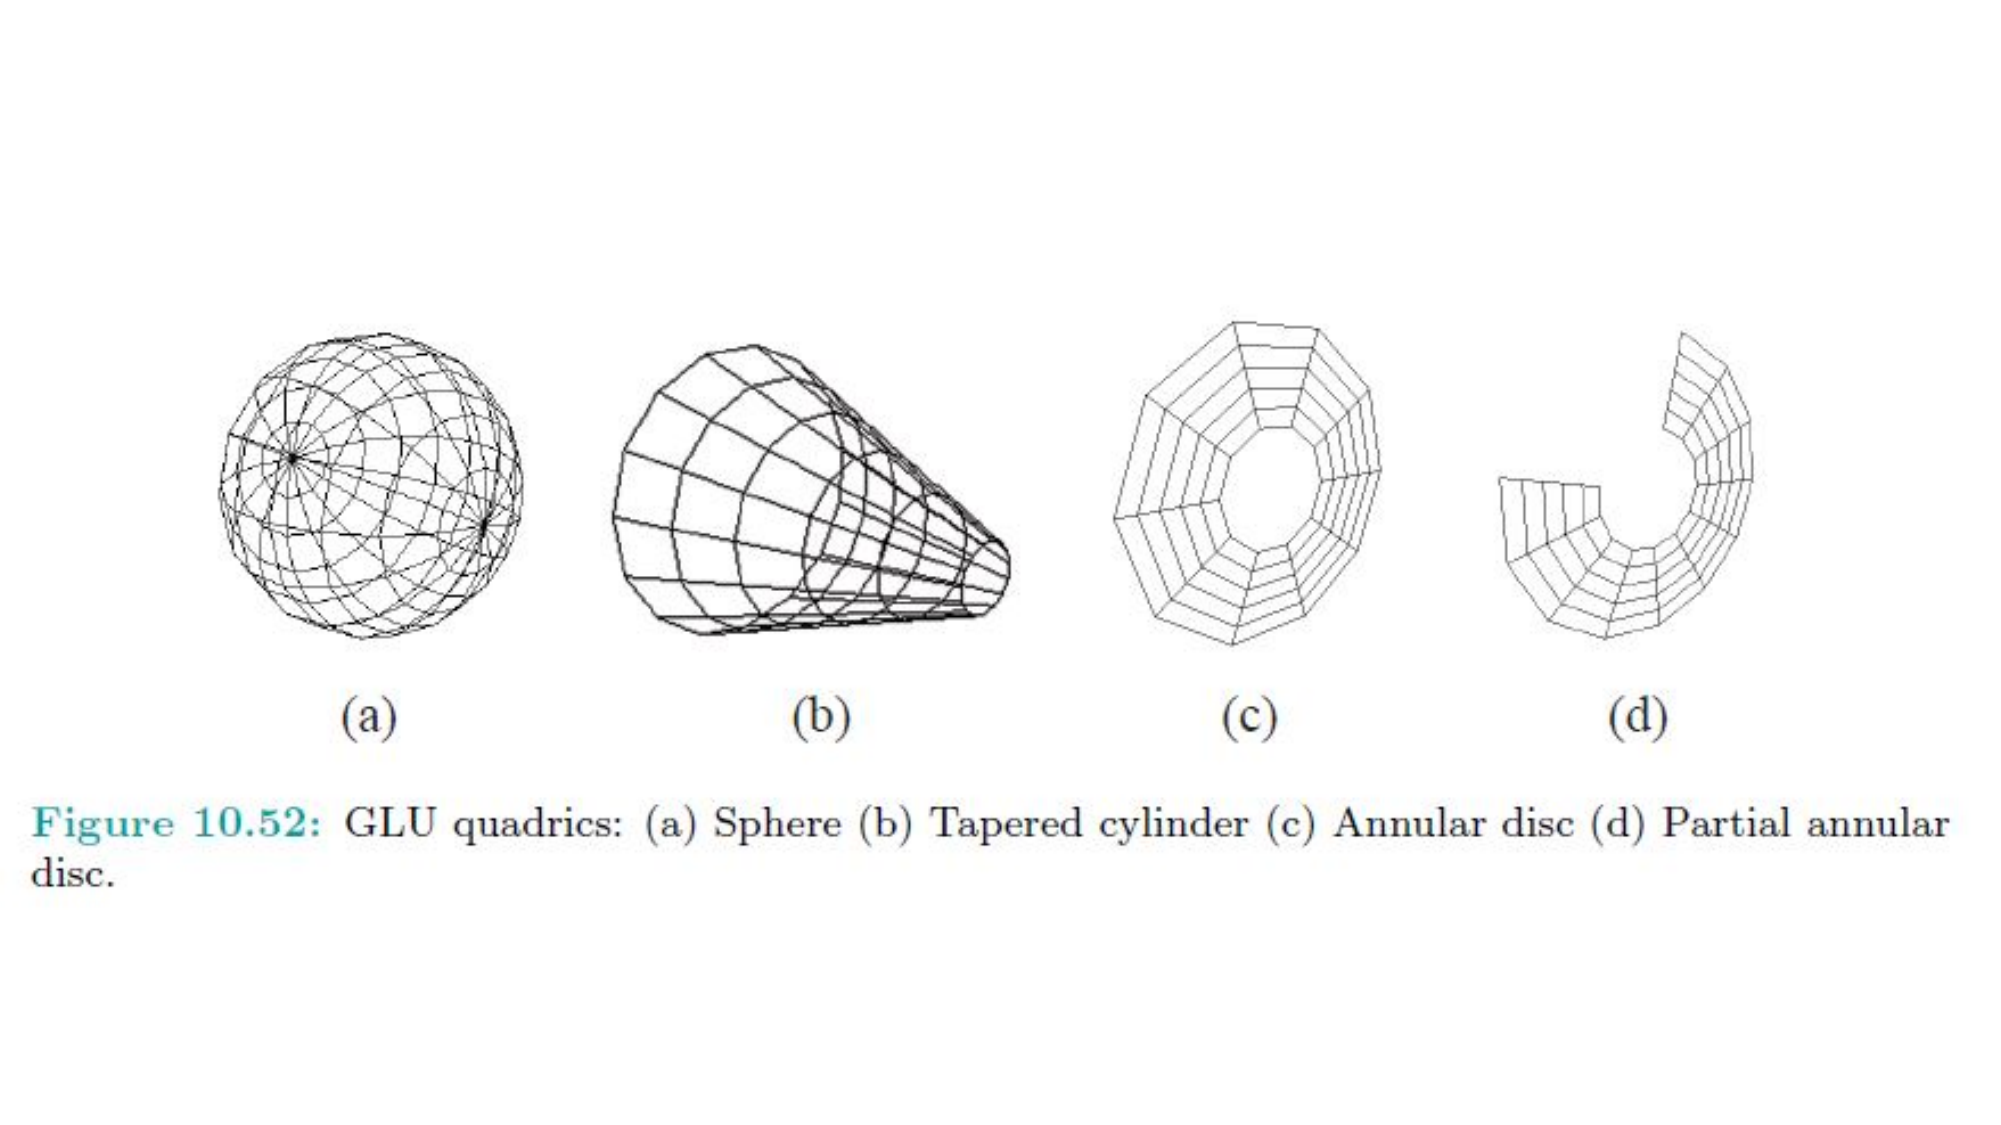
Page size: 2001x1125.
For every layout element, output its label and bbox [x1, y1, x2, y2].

picture [0, 215, 2000, 910]
